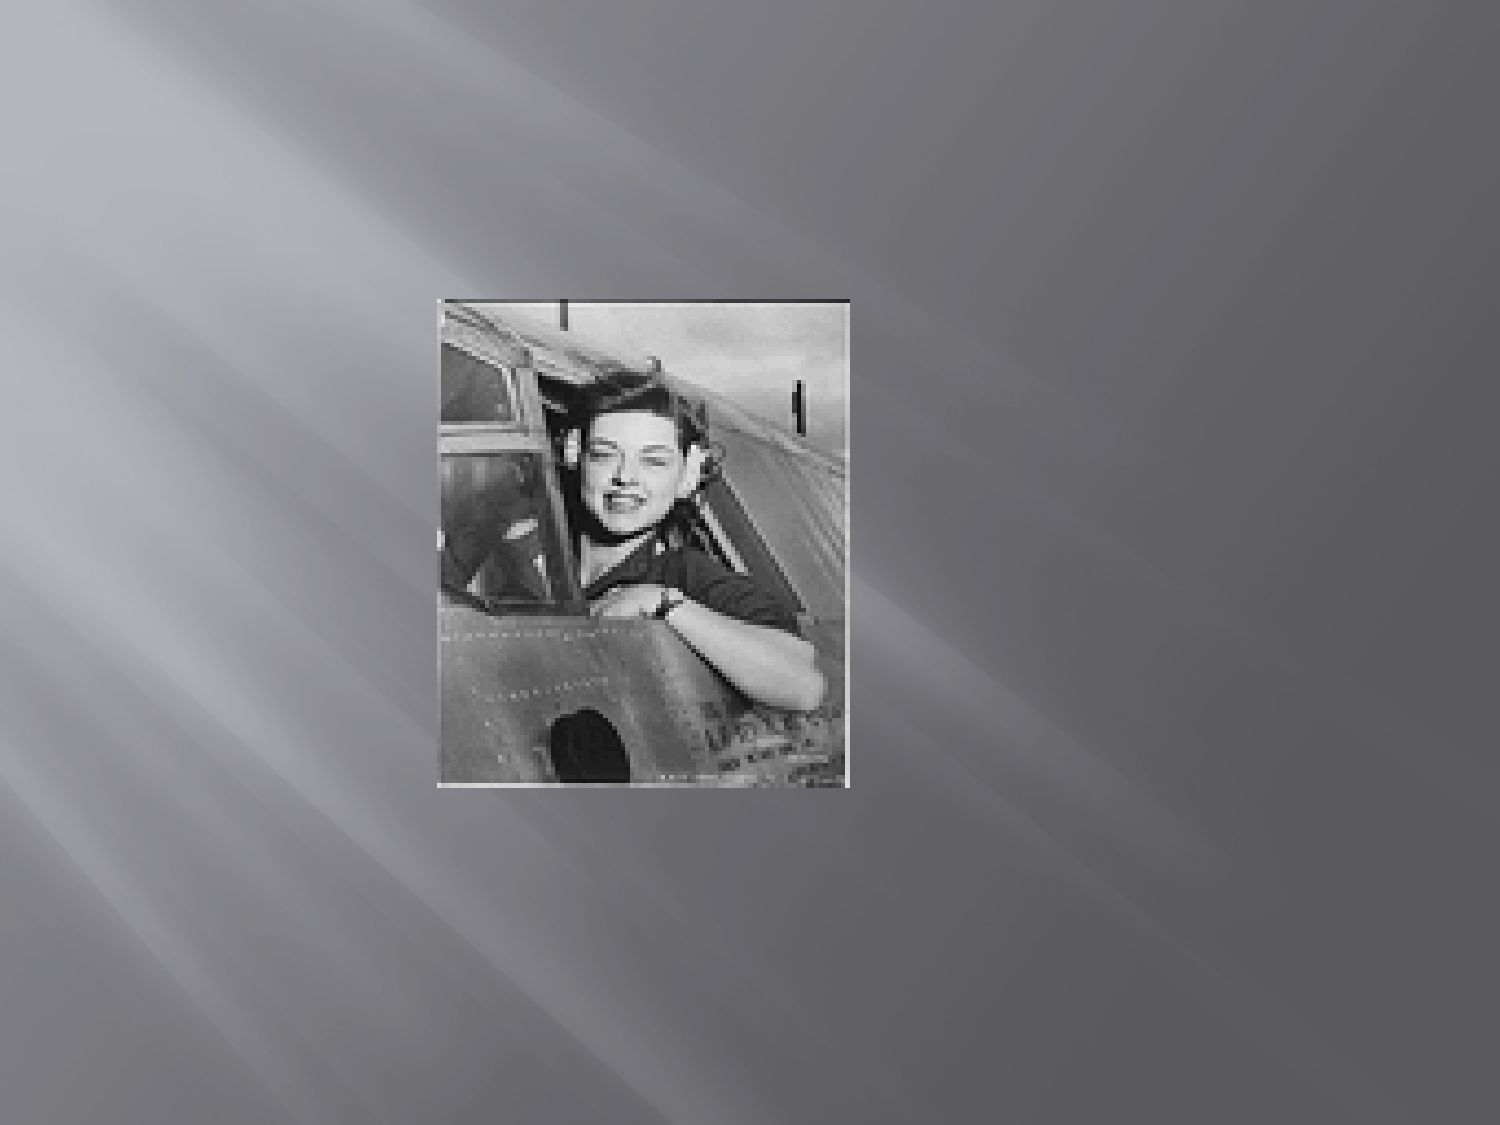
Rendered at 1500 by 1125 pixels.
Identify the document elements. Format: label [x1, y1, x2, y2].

picture [437, 299, 851, 788]
